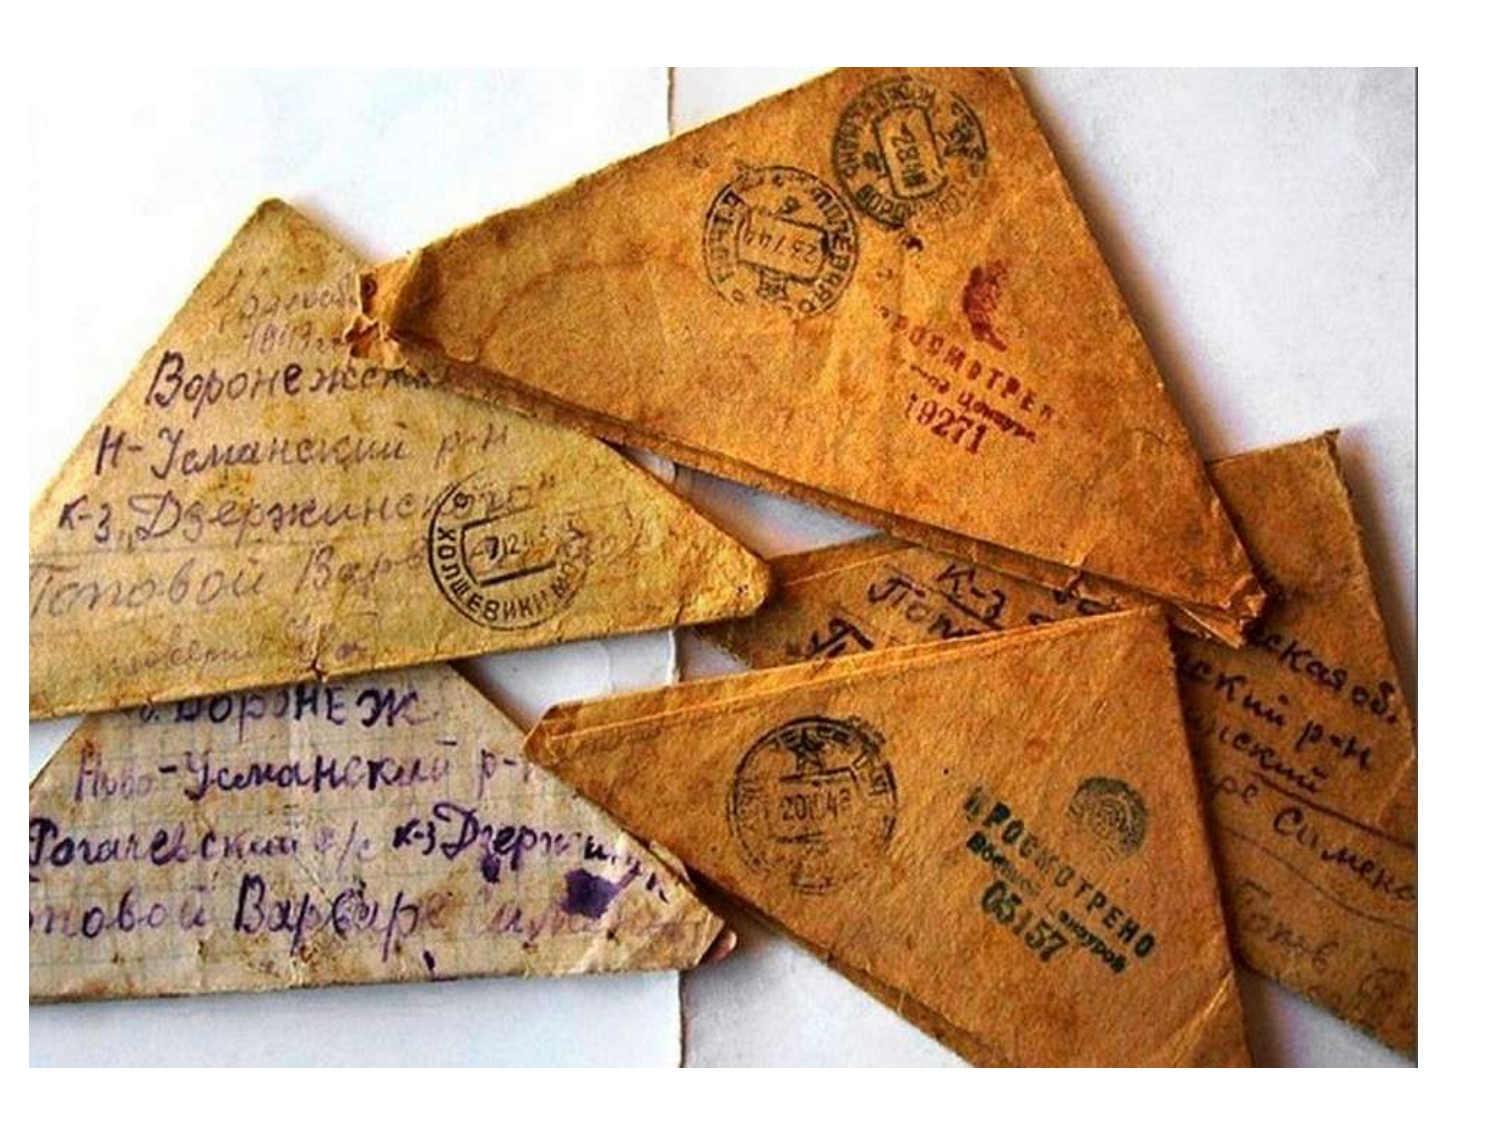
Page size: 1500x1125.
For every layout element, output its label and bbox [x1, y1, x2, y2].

picture [29, 66, 1418, 1068]
